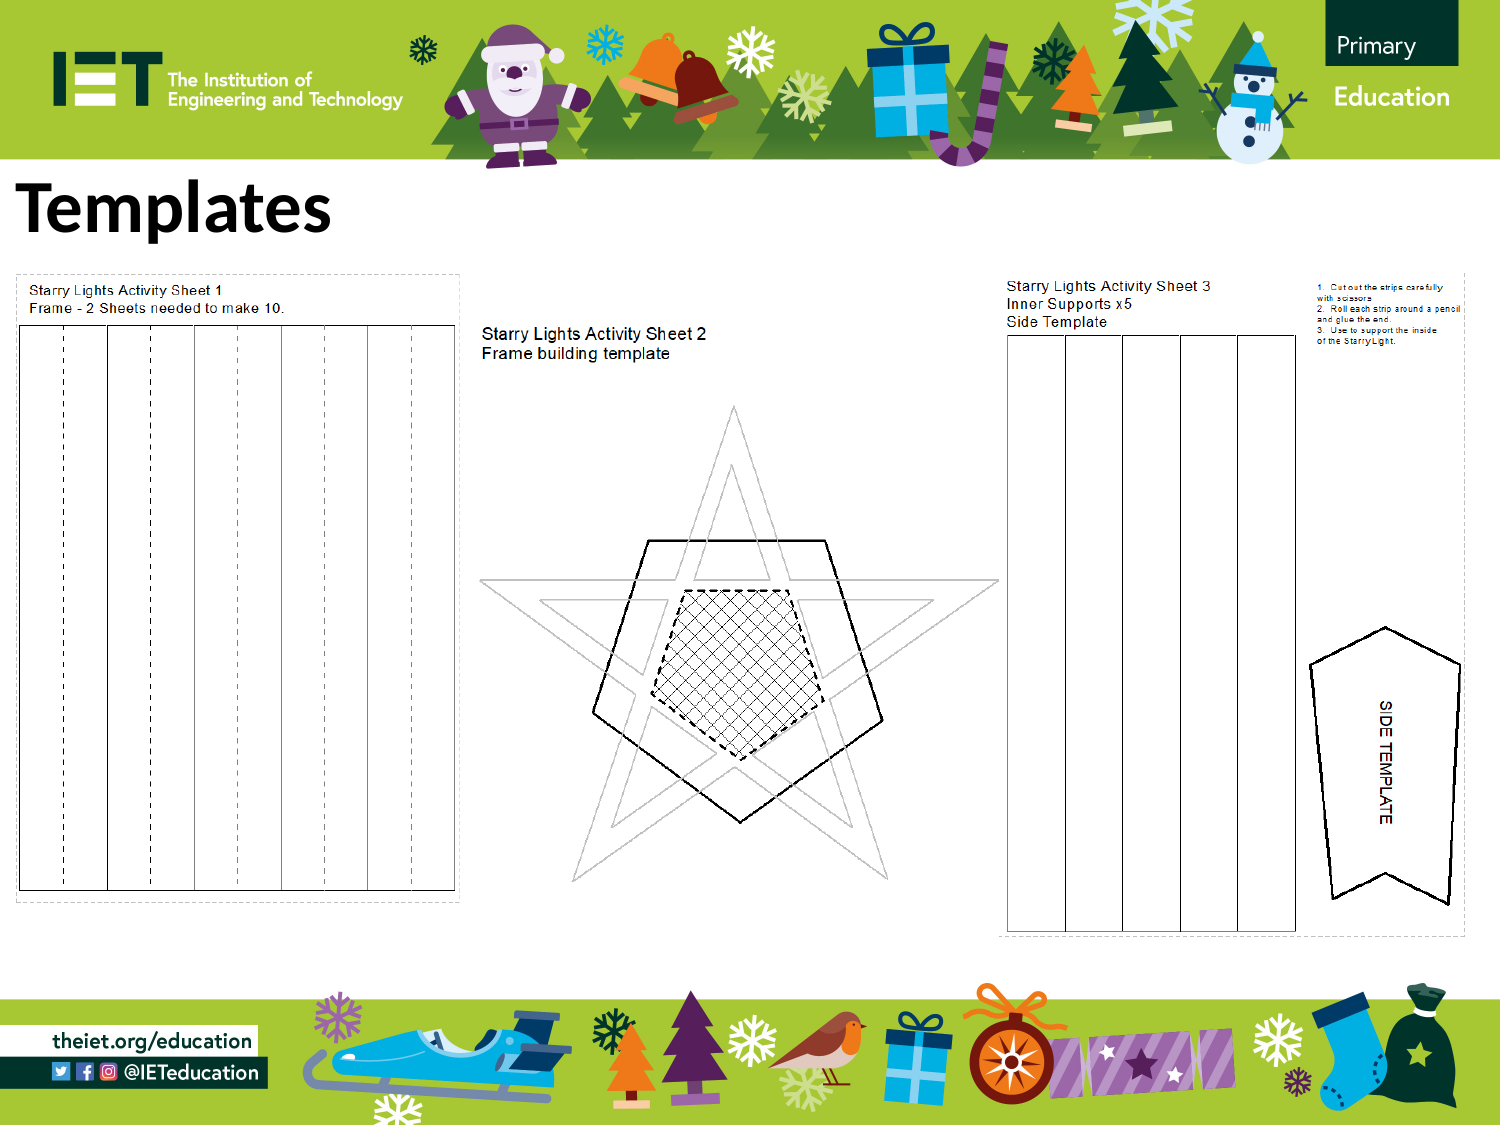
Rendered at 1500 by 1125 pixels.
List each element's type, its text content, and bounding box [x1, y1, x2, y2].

picture [0, 0, 1500, 1125]
text_box Templates [0, 160, 548, 282]
